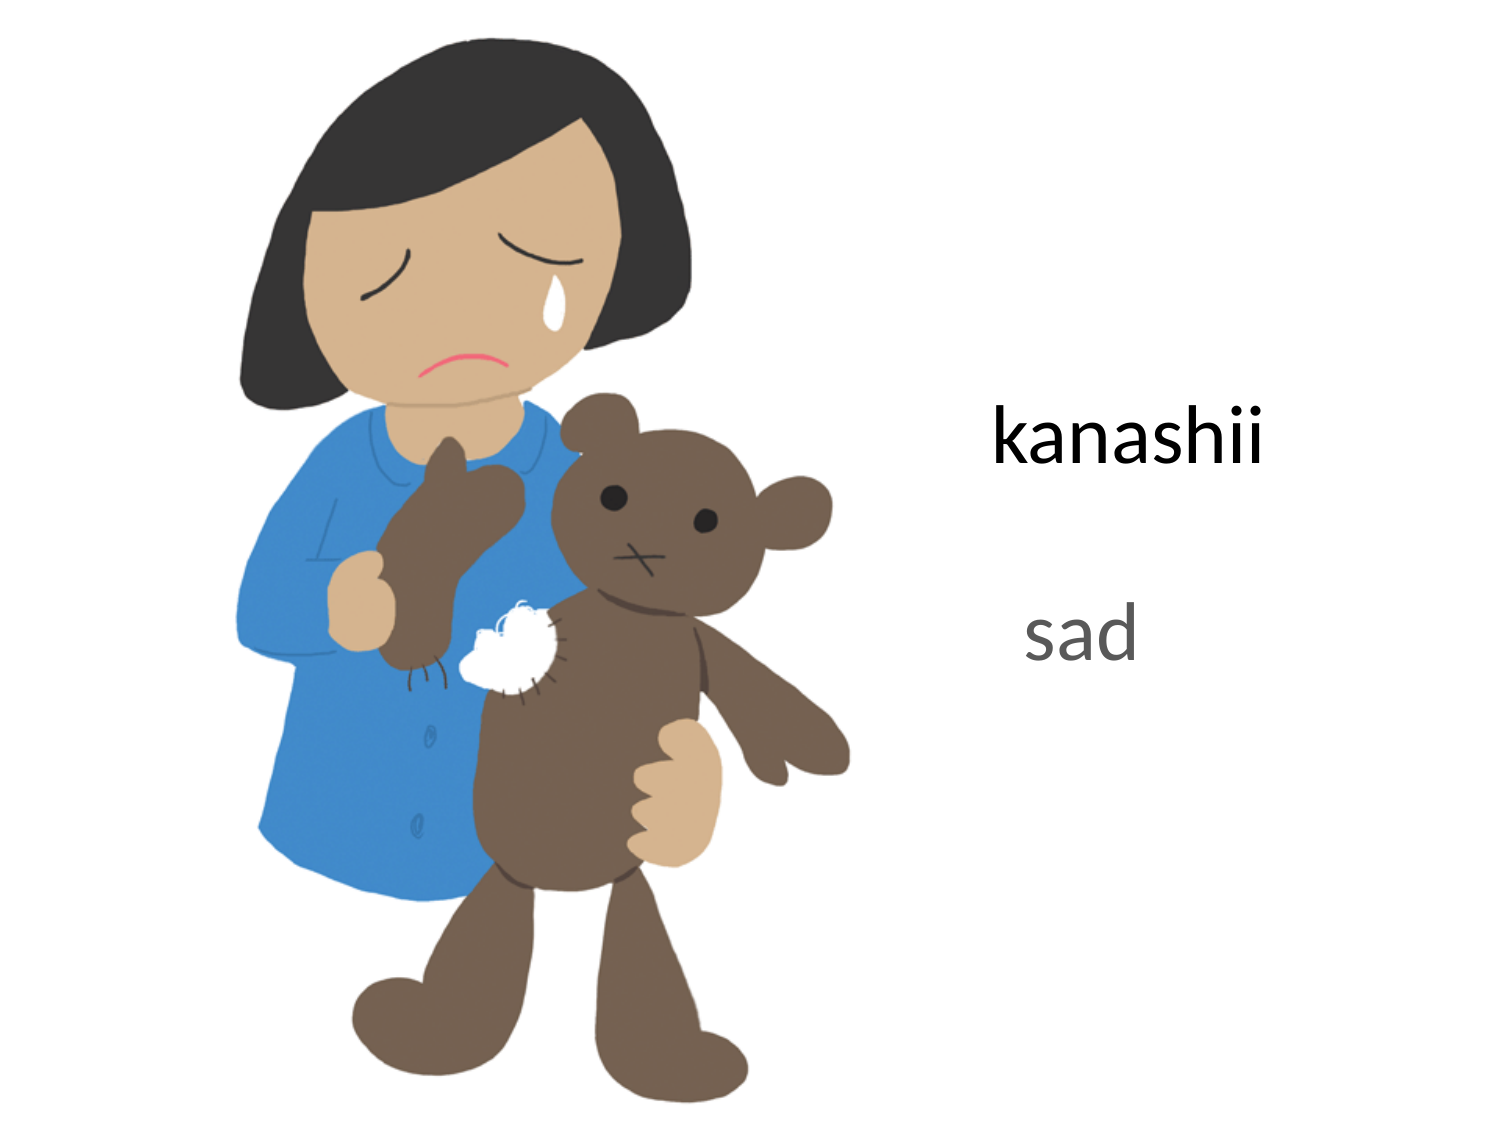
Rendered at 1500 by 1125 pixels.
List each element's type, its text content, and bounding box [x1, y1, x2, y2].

text_box sad [1009, 569, 1156, 784]
text_box kanashii [976, 372, 1281, 488]
picture [219, 28, 874, 1110]
